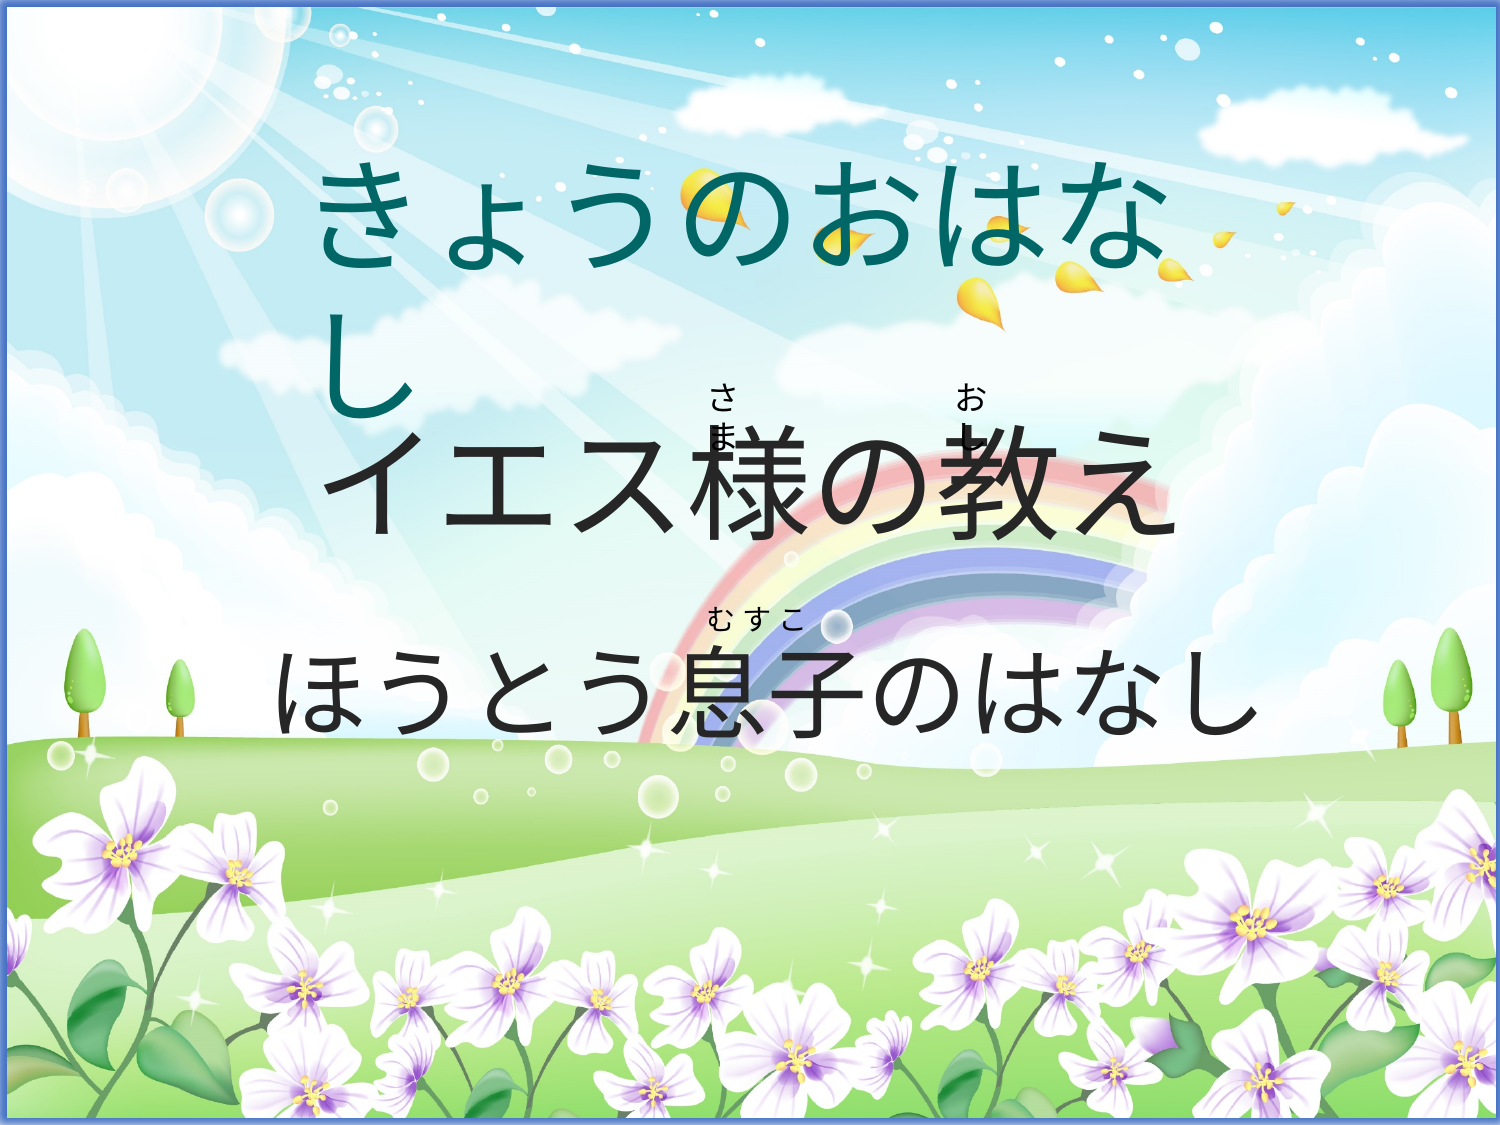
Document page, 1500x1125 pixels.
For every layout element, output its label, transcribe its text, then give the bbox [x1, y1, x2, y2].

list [7, 7, 1496, 1118]
text_box イエス様の教え [0, 398, 7, 564]
text_box イエス様の教え [1496, 398, 1500, 564]
text_box ほうとう息子のはなし [1496, 623, 1500, 759]
